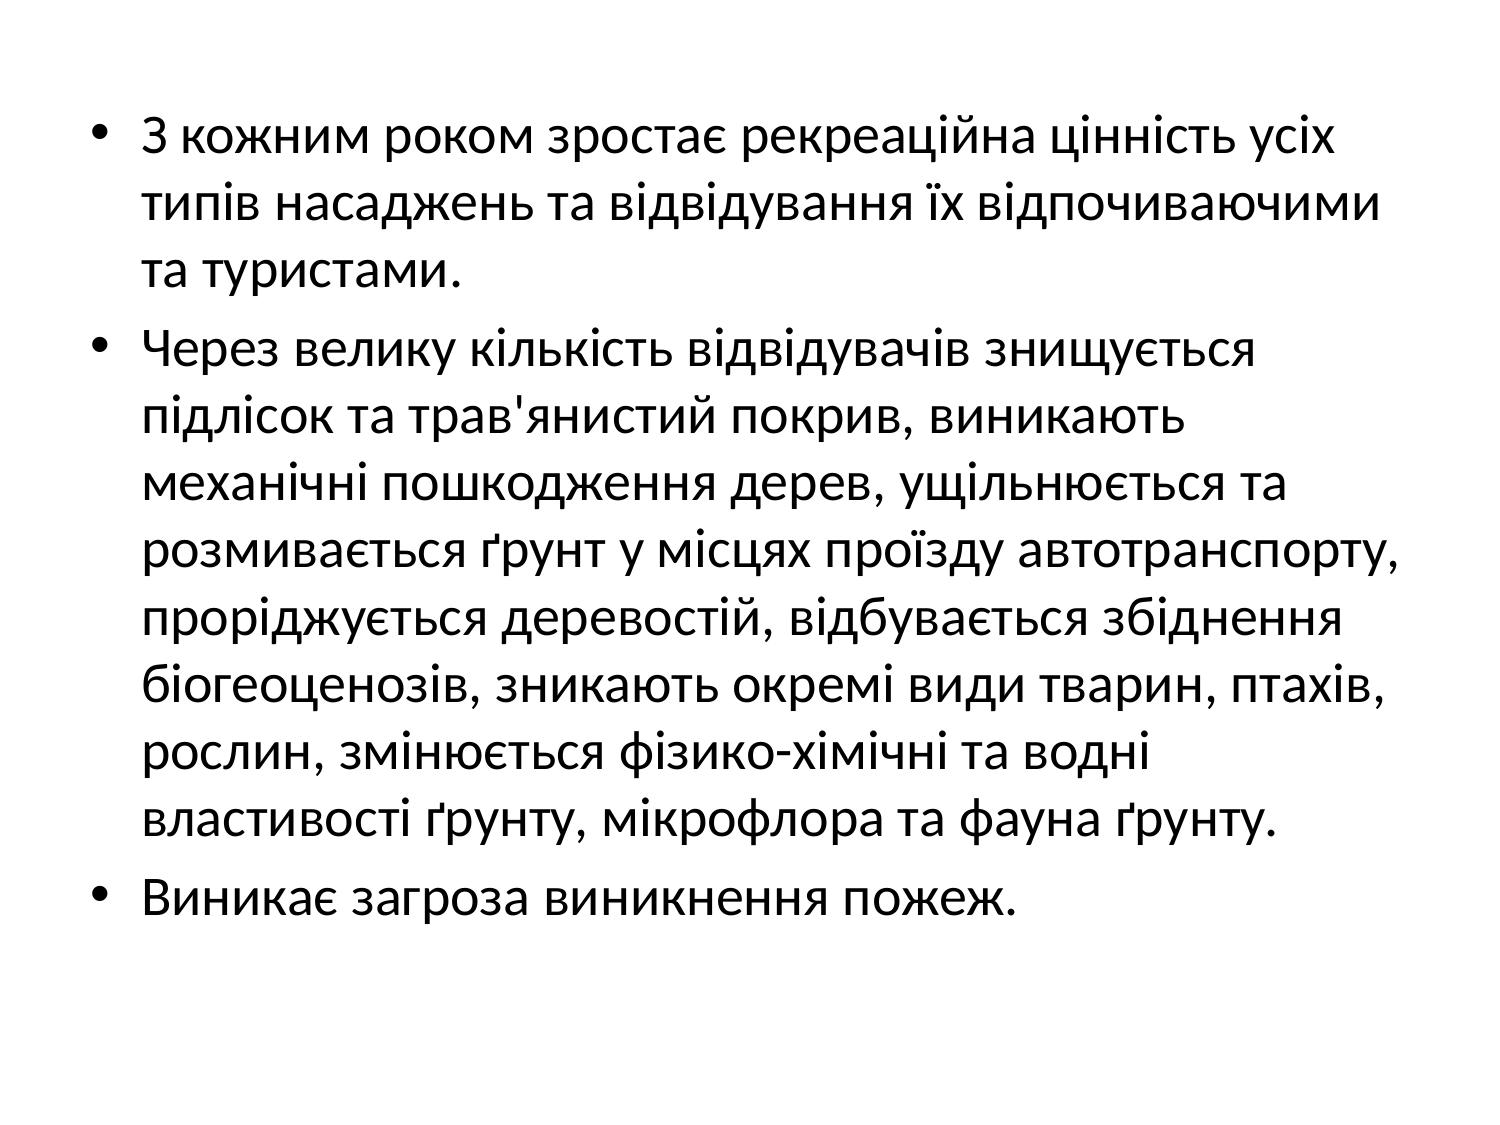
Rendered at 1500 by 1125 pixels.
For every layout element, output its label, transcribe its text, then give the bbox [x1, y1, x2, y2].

list З кожним роком зростає рекреаційна цінність усіх типів насаджень та відвідування їх відпочиваючими та туристами. Через велику кількість відвідувачів знищується підлісок та трав'янистий покрив, виникають механічні пошкодження дерев, ущільнюється та розмивається ґрунт у місцях проїзду автотранспорту, проріджується деревостій, відбувається збіднення біогеоценозів, зникають окремі види тварин, птахів, рослин, змінюється фізико-хімічні та водні властивості ґрунту, мікрофлора та фауна ґрунту. Виникає загроза виникнення пожеж. [75, 90, 1425, 1005]
